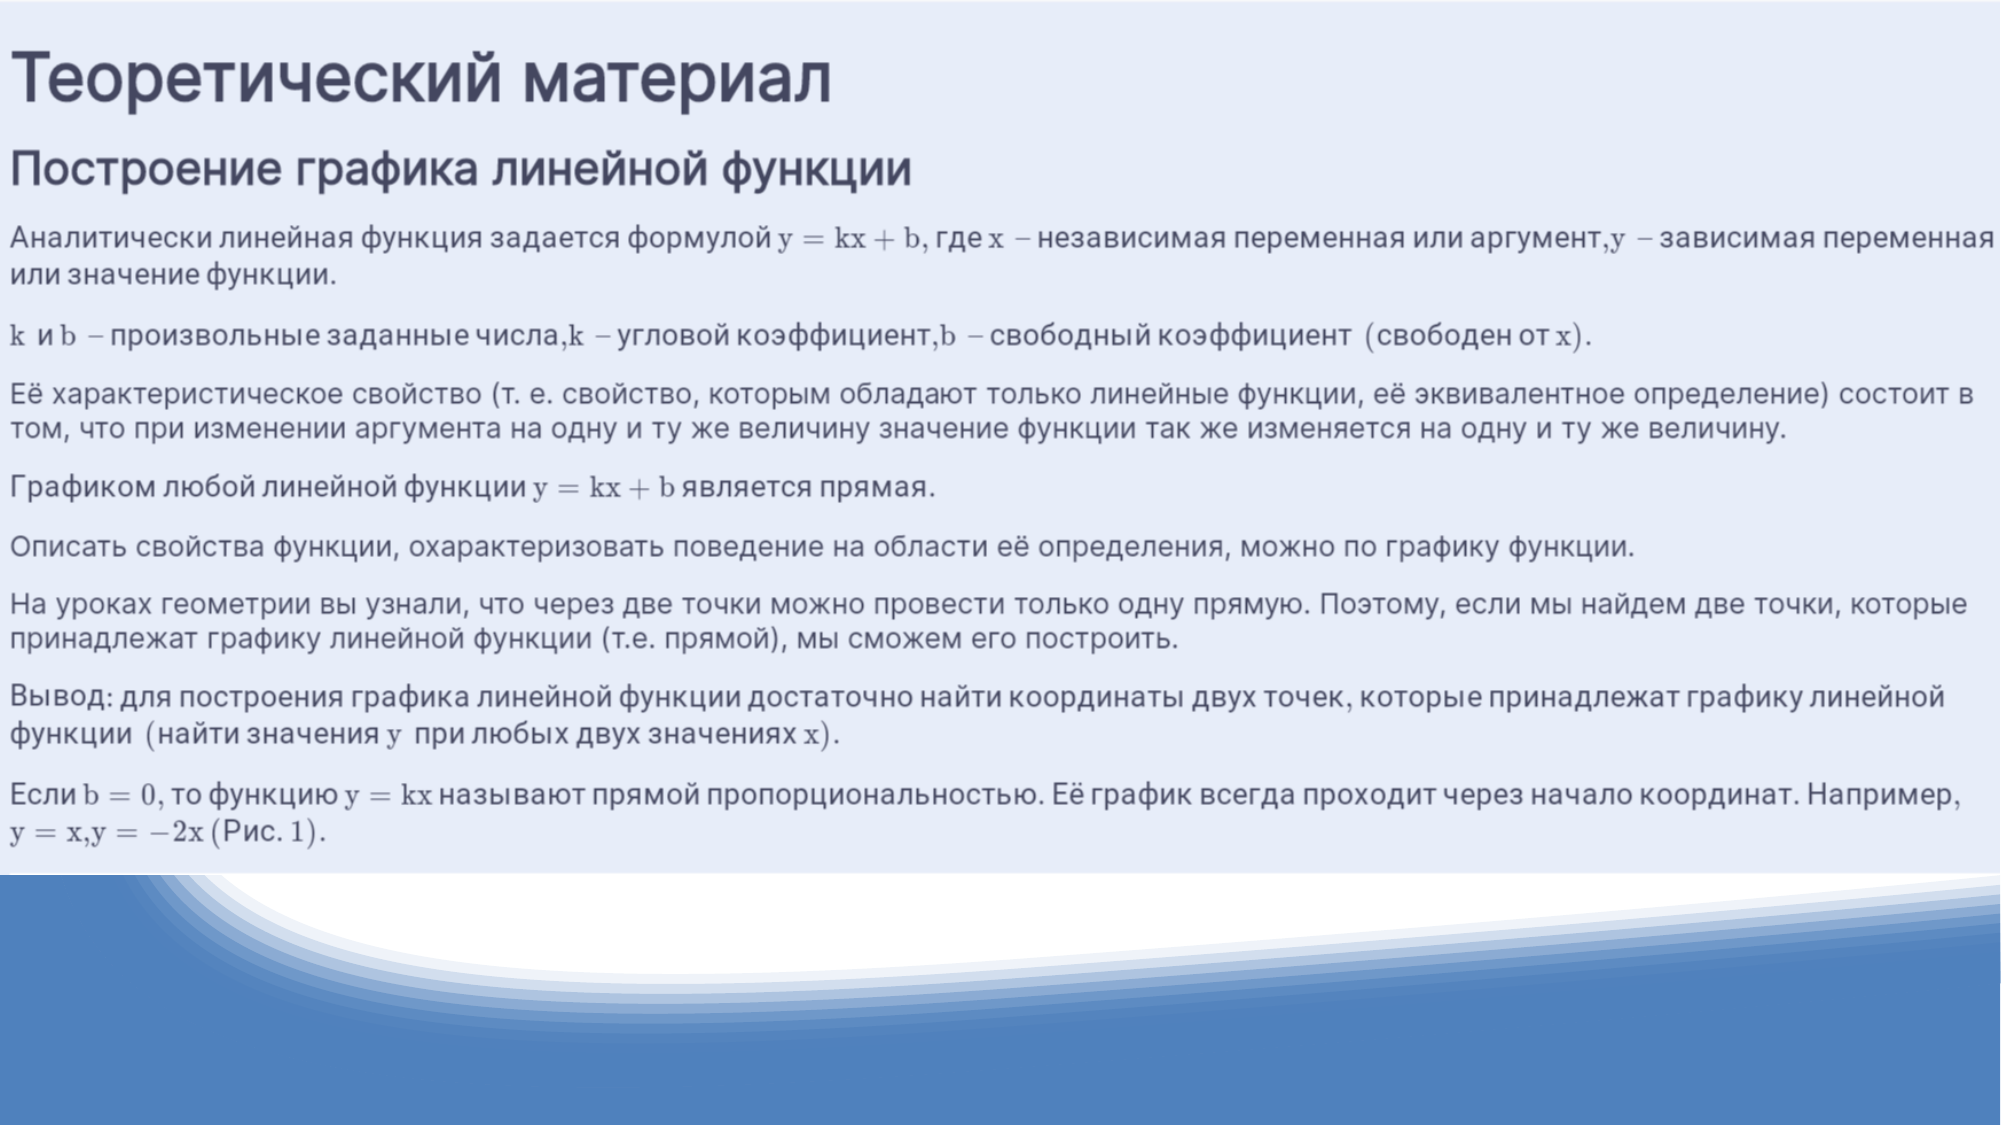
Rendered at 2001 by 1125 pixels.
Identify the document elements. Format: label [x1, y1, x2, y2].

picture [0, 0, 2000, 875]
